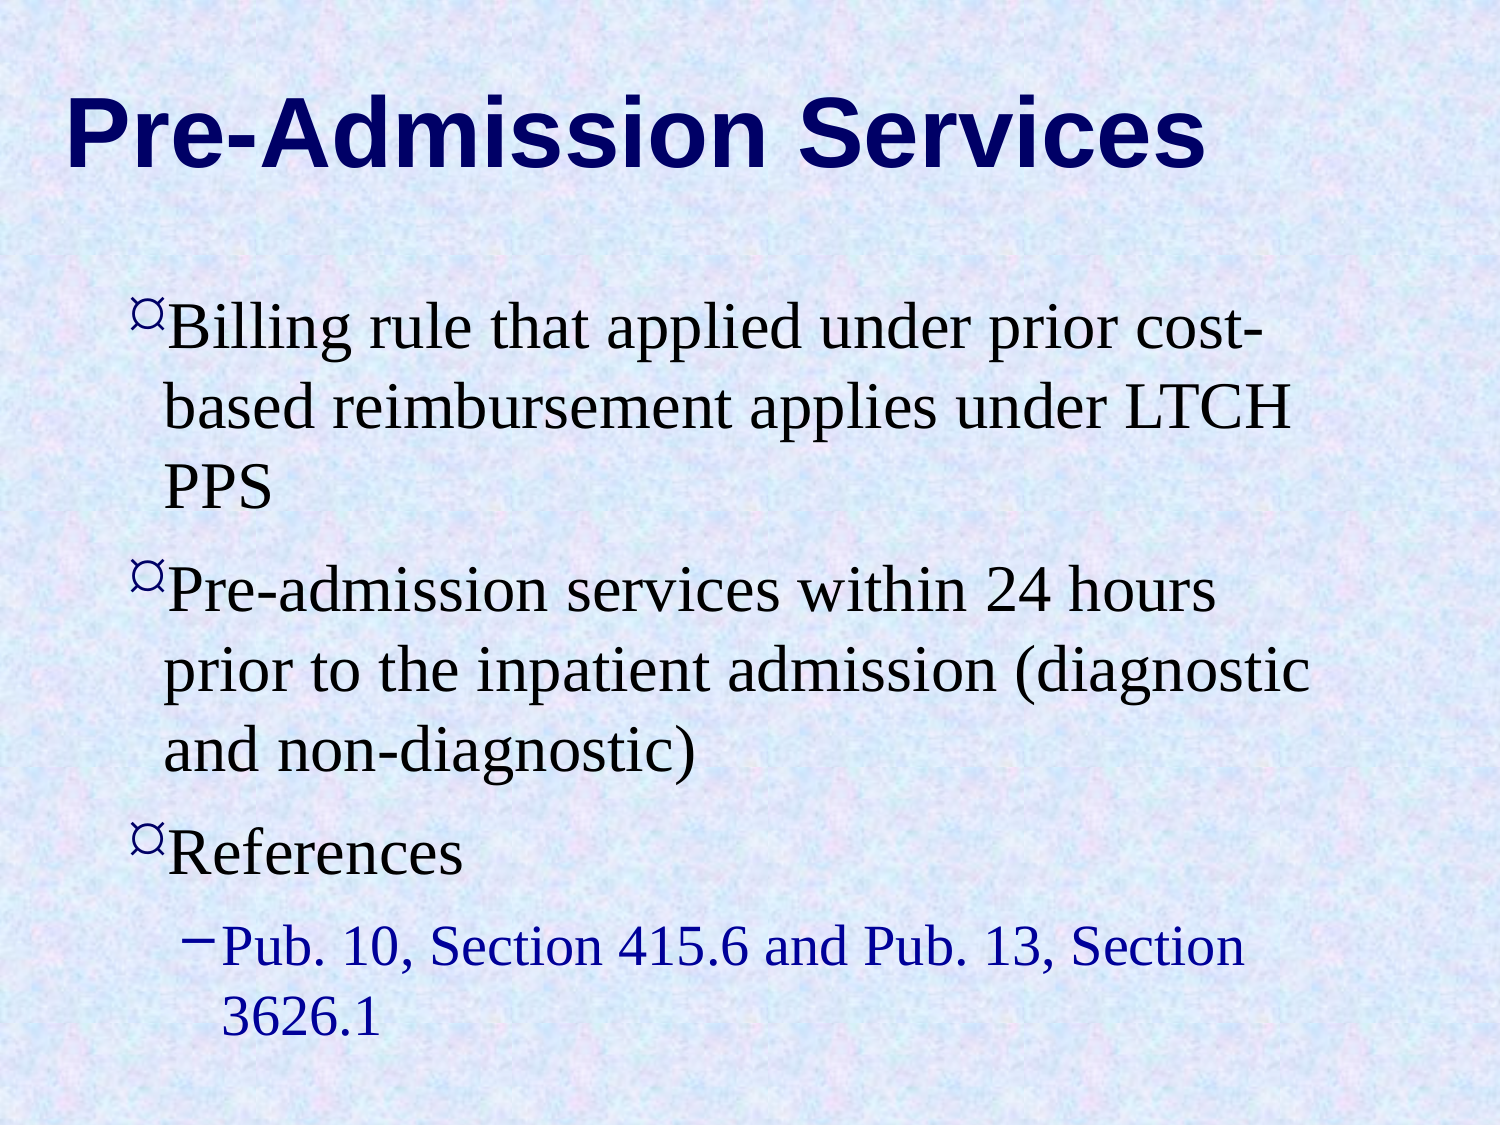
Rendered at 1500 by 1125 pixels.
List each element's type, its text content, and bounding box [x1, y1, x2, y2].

list Billing rule that applied under prior cost-based reimbursement applies under LTCH PPS Pre-admission services within 24 hours prior to the inpatient admission (diagnostic and non-diagnostic) References Pub. 10, Section 415.6 and Pub. 13, Section 3626.1 [112, 275, 1375, 1050]
title Pre-Admission Services [50, 37, 1450, 238]
